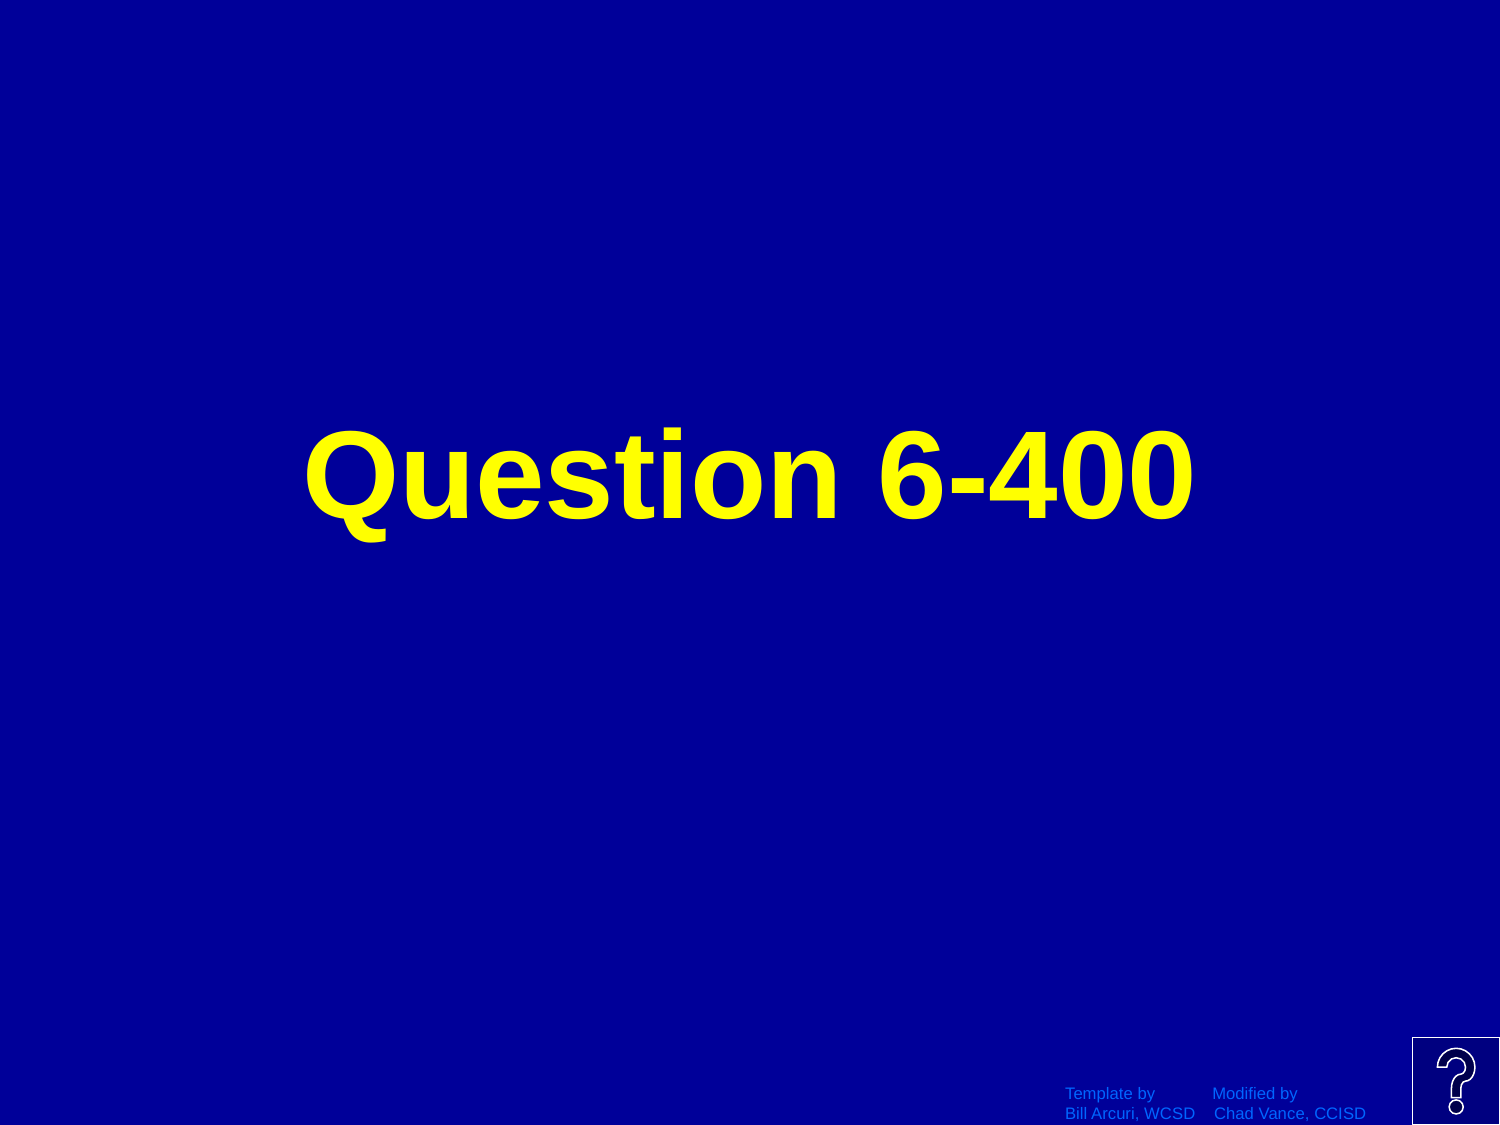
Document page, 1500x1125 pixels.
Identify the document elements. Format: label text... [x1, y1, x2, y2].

slide_number Template by Modified by Bill Arcuri, WCSD Chad Vance, CCISD [1049, 1074, 1412, 1125]
text_box [1412, 1037, 1500, 1125]
title Question 6-400 [112, 374, 1388, 563]
